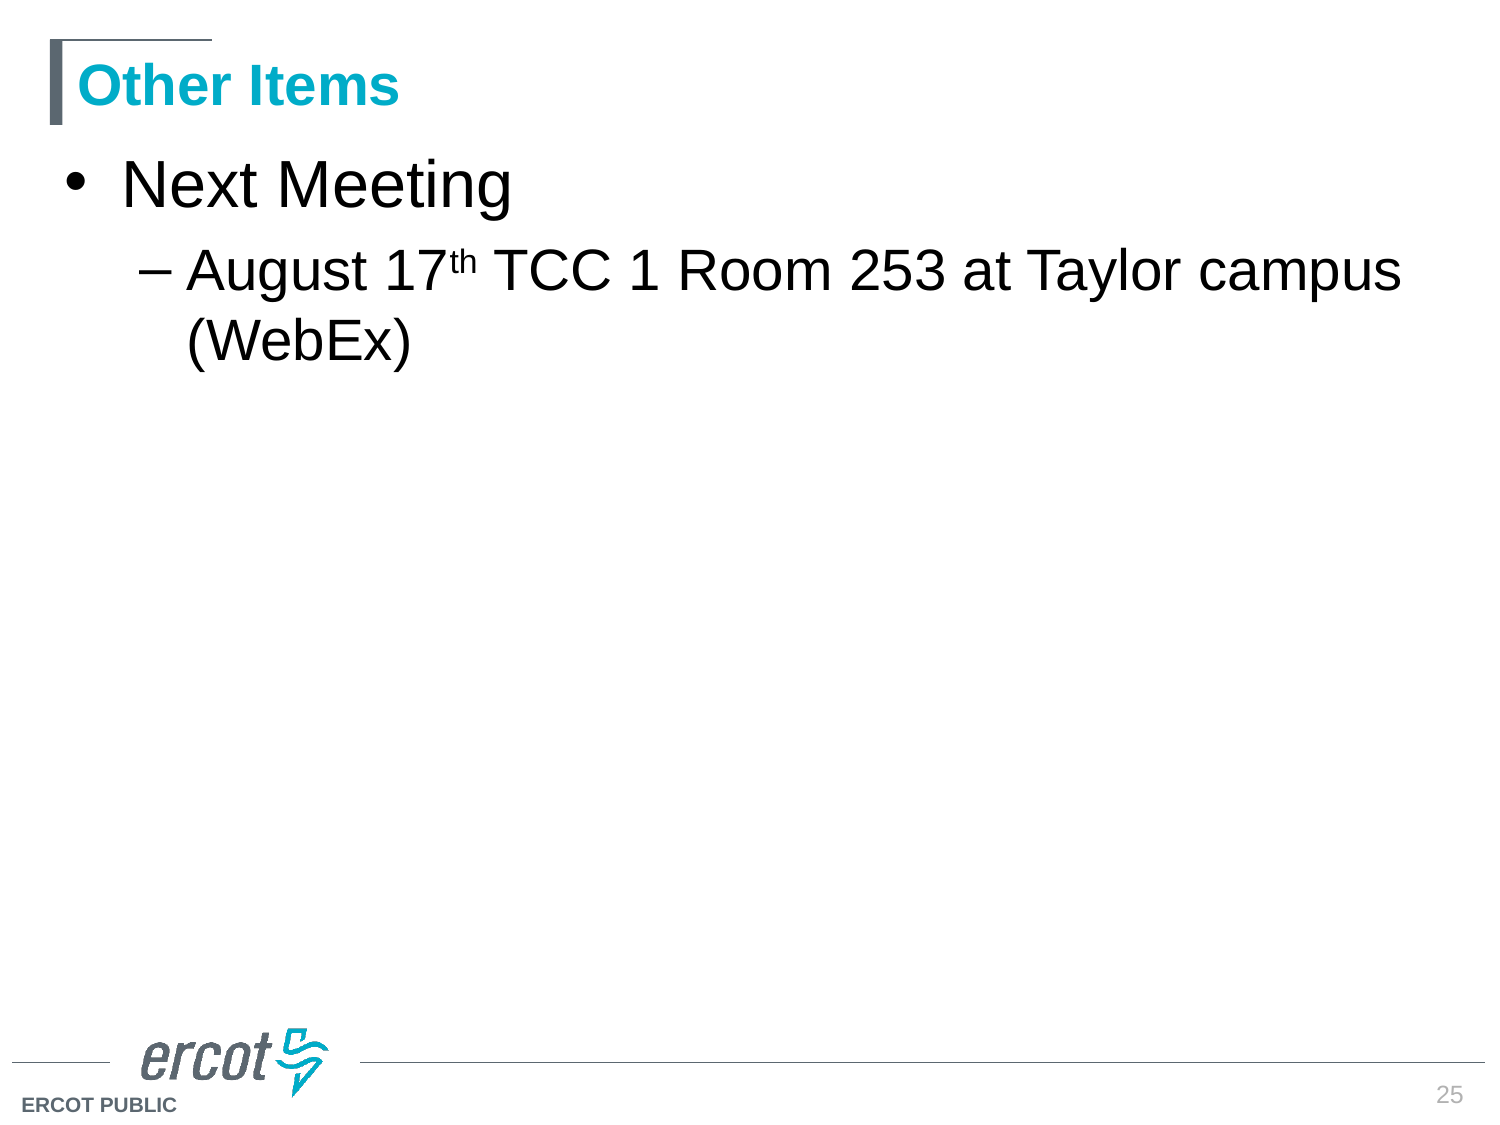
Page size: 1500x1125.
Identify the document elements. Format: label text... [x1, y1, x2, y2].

list Next Meeting August 17th TCC 1 Room 253 at Taylor campus (WebEx) [50, 133, 1450, 942]
title Other Items [62, 39, 1450, 133]
slide_number 25 [1412, 1076, 1488, 1112]
picture [137, 1024, 332, 1100]
